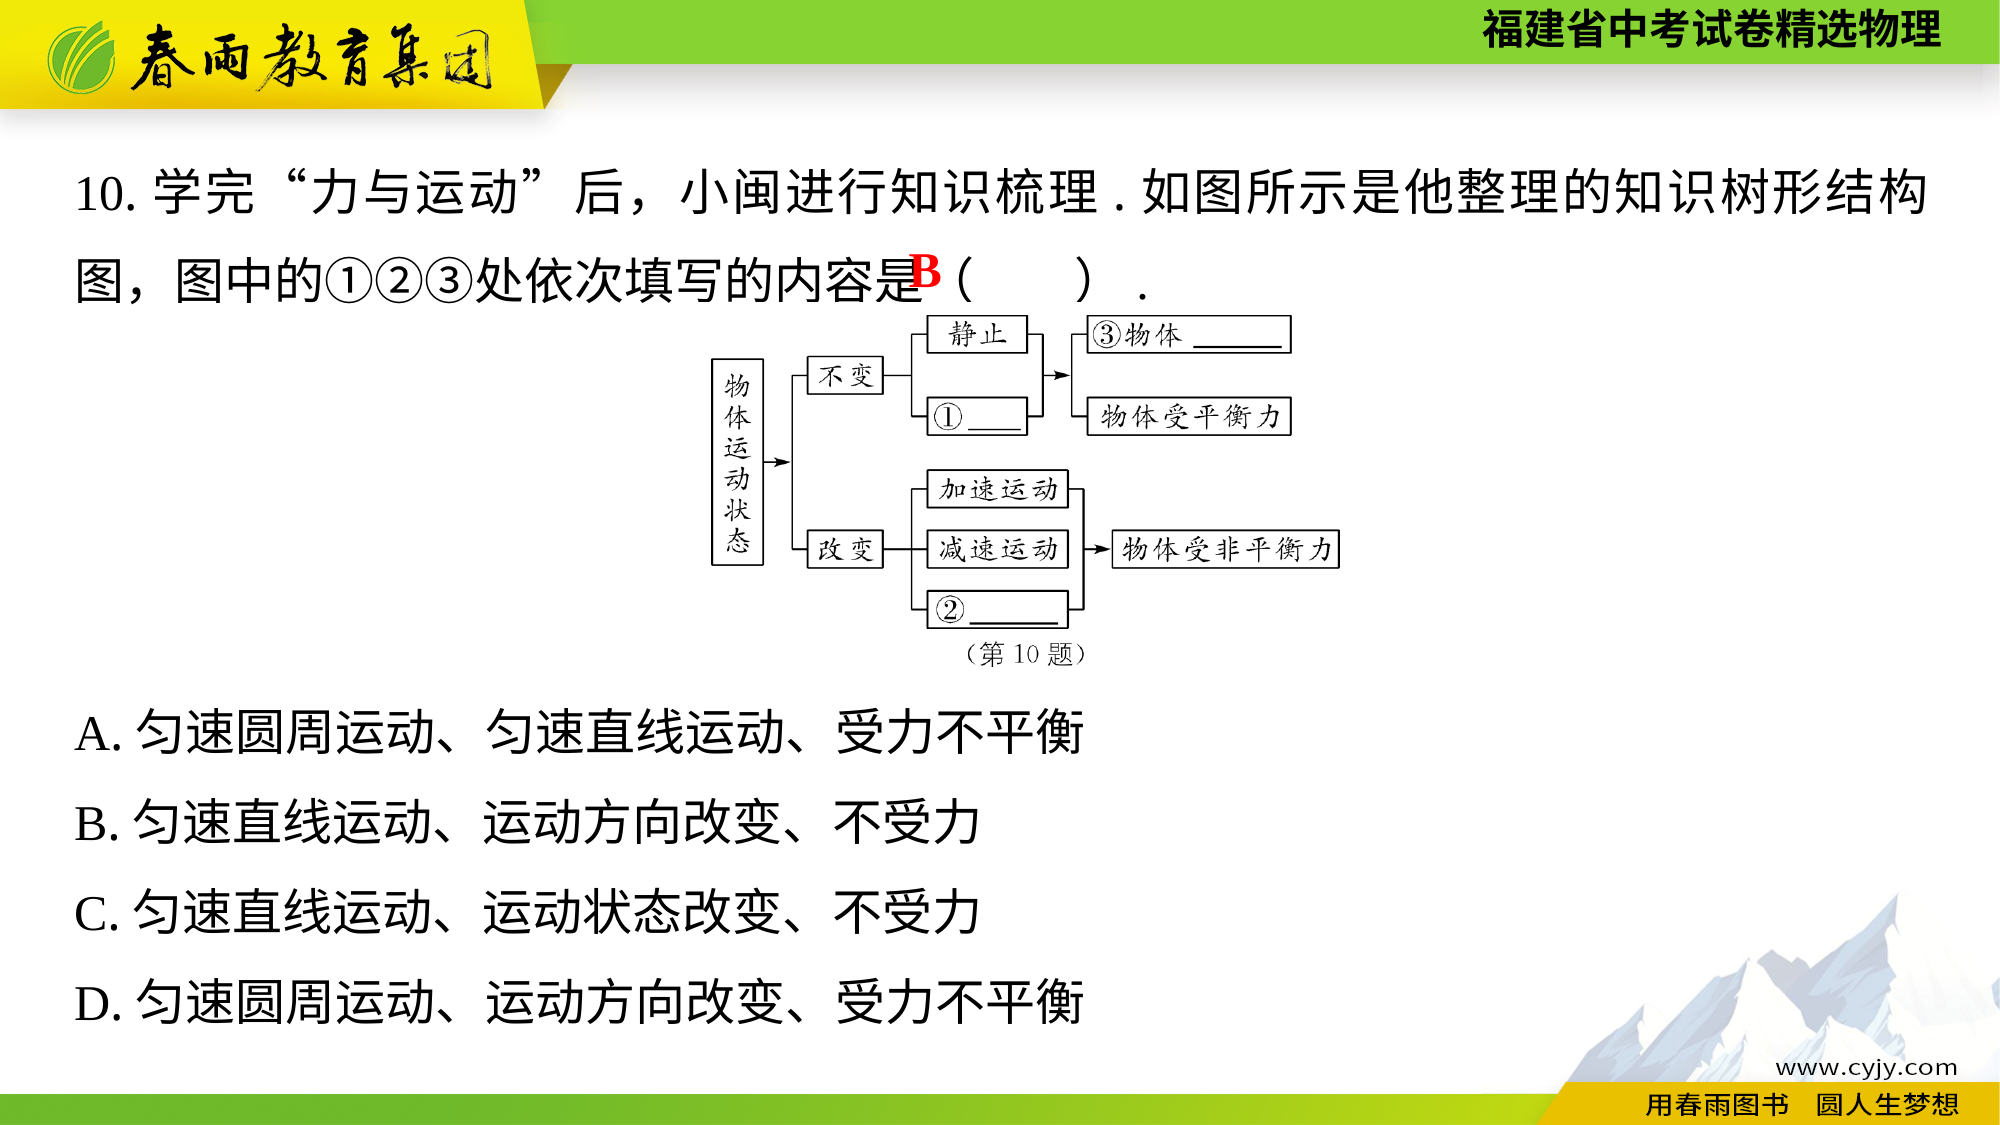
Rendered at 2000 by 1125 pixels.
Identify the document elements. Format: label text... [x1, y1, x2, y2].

text_box B [894, 230, 957, 300]
picture [0, 0, 2000, 1125]
list 10.学完“力与运动”后，小闽进行知识梳理.如图所示是他整理的知识树形结构图，图中的①②③处依次填写的内容是（ ）. A.匀速圆周运动、匀速直线运动、受力不平衡 B.匀速直线运动、运动方向改变、不受力 C.匀速直线运动、运动状态改变、不受力 D.匀速圆周运动、运动方向改变、受力不平衡 [59, 122, 1944, 1047]
